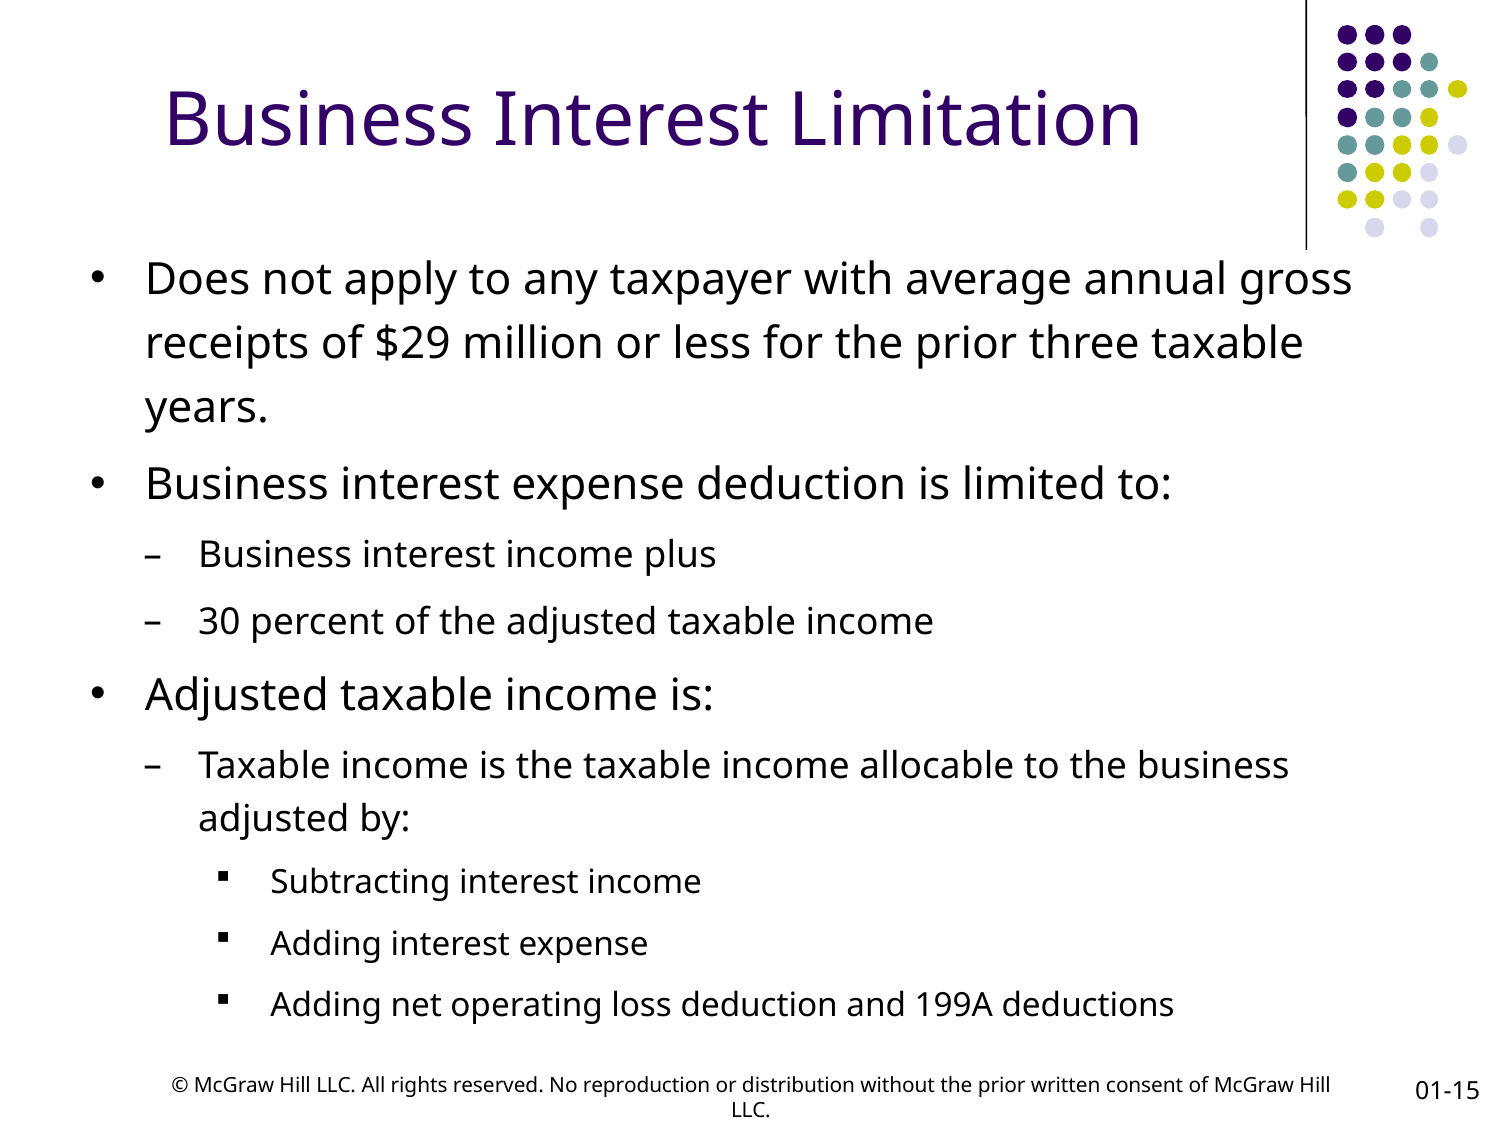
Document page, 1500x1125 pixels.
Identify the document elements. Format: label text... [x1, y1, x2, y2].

title Business Interest Limitation [32, 8, 1275, 234]
slide_number 01-15 [1345, 1061, 1496, 1122]
list Does not apply to any taxpayer with average annual gross receipts of $29 million or less for the prior three taxable years. Business interest expense deduction is limited to: Business interest income plus 30 percent of the adjusted taxable income Adjusted taxable income is: Taxable income is the taxable income allocable to the business adjusted by: Subtracting interest income Adding interest expense Adding net operating loss deduction and 199A deductions [75, 231, 1425, 1035]
